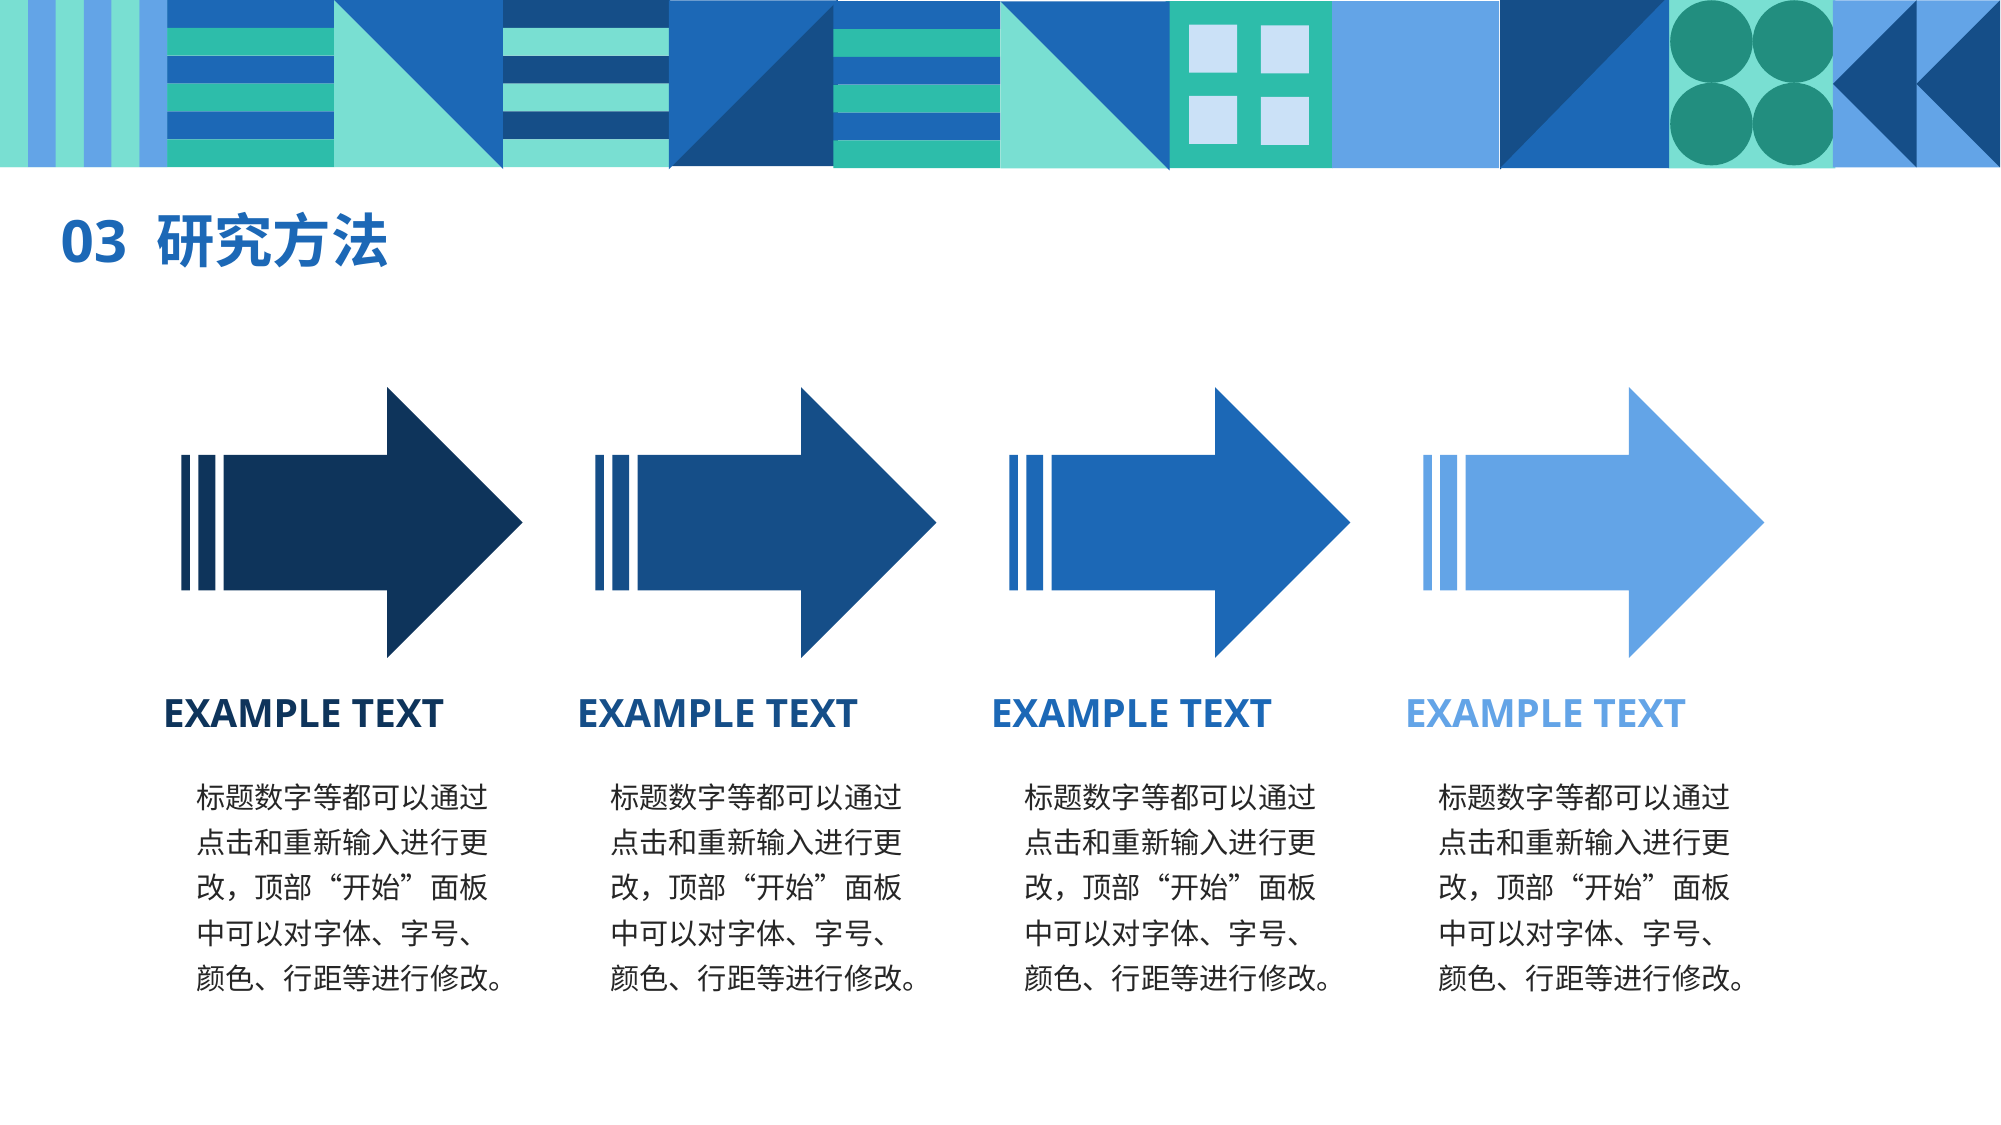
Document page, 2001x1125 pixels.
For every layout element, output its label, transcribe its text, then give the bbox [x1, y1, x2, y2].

text_box 标题数字等都可以通过点击和重新输入进行更改，顶部“开始”面板中可以对字体、字号、颜色、行距等进行修改。 [595, 761, 942, 1003]
text_box [1008, 454, 1019, 591]
text_box [1050, 384, 1352, 658]
text_box 标题数字等都可以通过点击和重新输入进行更改，顶部“开始”面板中可以对字体、字号、颜色、行距等进行修改。 [1009, 761, 1356, 1003]
text_box EXAMPLE TEXT [148, 658, 459, 743]
text_box 标题数字等都可以通过点击和重新输入进行更改，顶部“开始”面板中可以对字体、字号、颜色、行距等进行修改。 [1423, 761, 1770, 1003]
text_box [1025, 454, 1044, 591]
text_box [594, 454, 605, 591]
text_box EXAMPLE TEXT [1389, 658, 1701, 743]
text_box 标题数字等都可以通过点击和重新输入进行更改，顶部“开始”面板中可以对字体、字号、颜色、行距等进行修改。 [181, 761, 529, 1003]
text_box EXAMPLE TEXT [562, 658, 873, 743]
text_box [636, 384, 938, 658]
text_box [180, 454, 191, 591]
text_box [611, 454, 630, 591]
text_box [1464, 384, 1766, 658]
text_box [197, 454, 216, 591]
text_box EXAMPLE TEXT [976, 658, 1287, 743]
text_box [1439, 454, 1458, 591]
list 03 研究方法 [45, 196, 623, 291]
text_box [222, 384, 524, 658]
text_box [1422, 454, 1433, 591]
